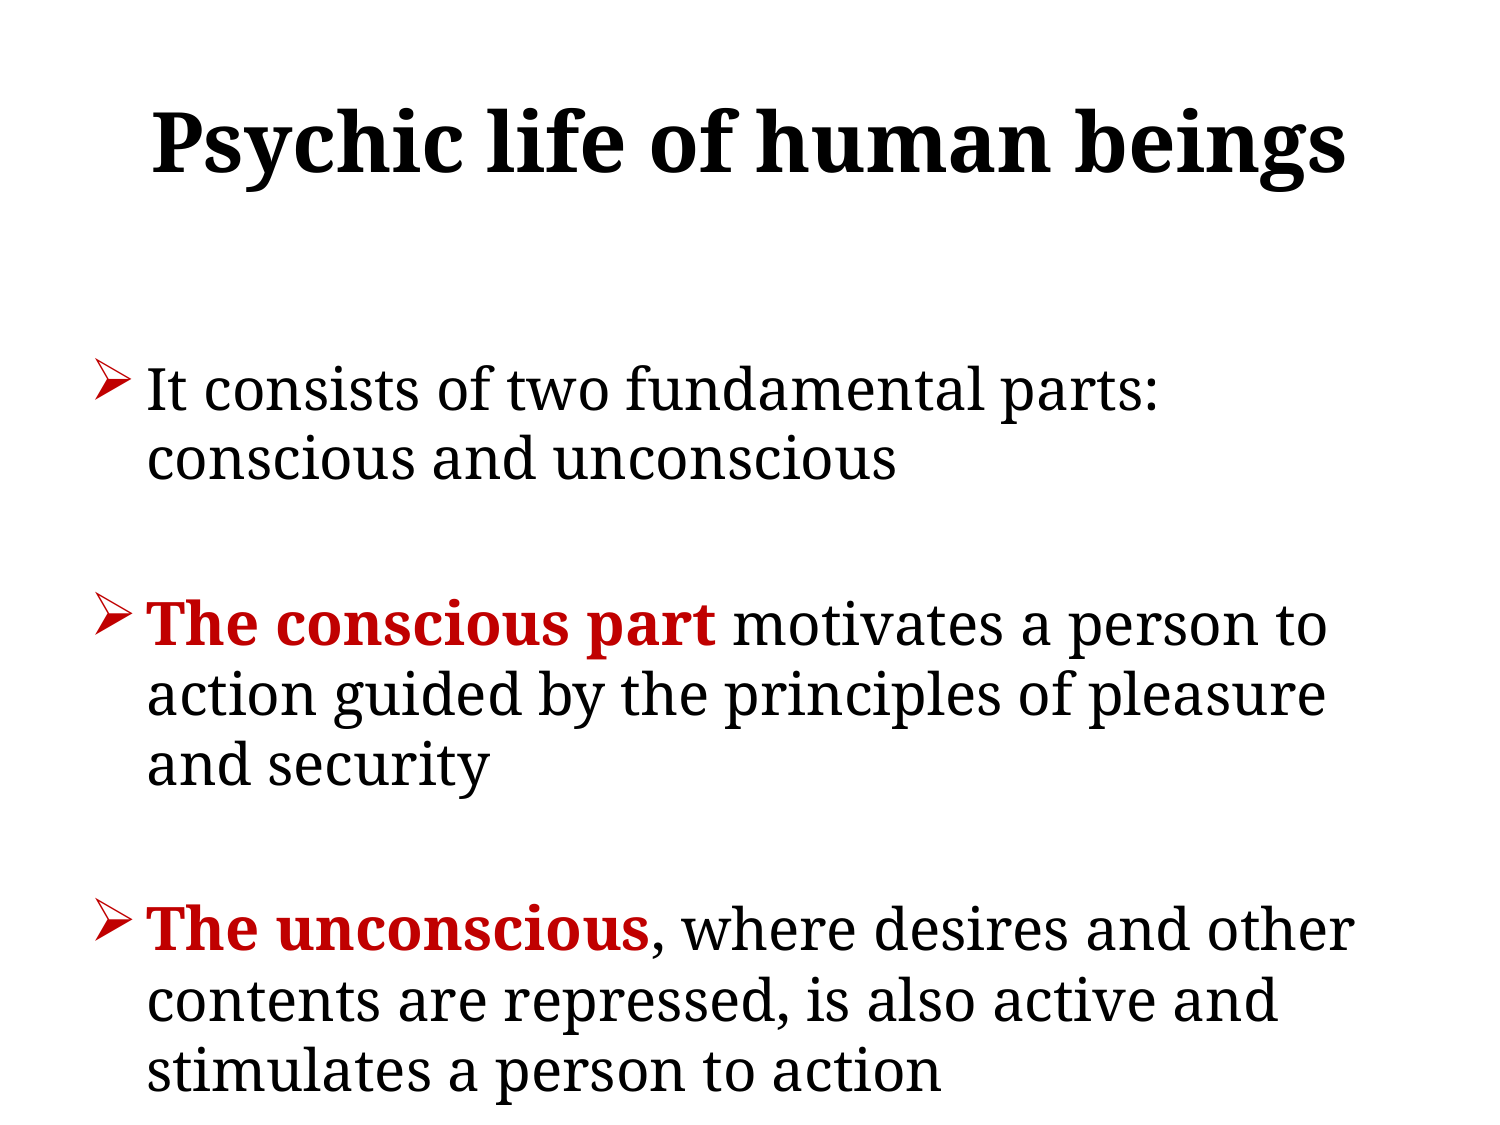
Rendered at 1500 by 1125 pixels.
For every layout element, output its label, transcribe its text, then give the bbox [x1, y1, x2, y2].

title Psychic life of human beings [75, 45, 1425, 233]
list It consists of two fundamental parts: conscious and unconscious The conscious part motivates a person to action guided by the principles of pleasure and security The unconscious, where desires and other contents are repressed, is also active and stimulates a person to action [75, 262, 1425, 1005]
